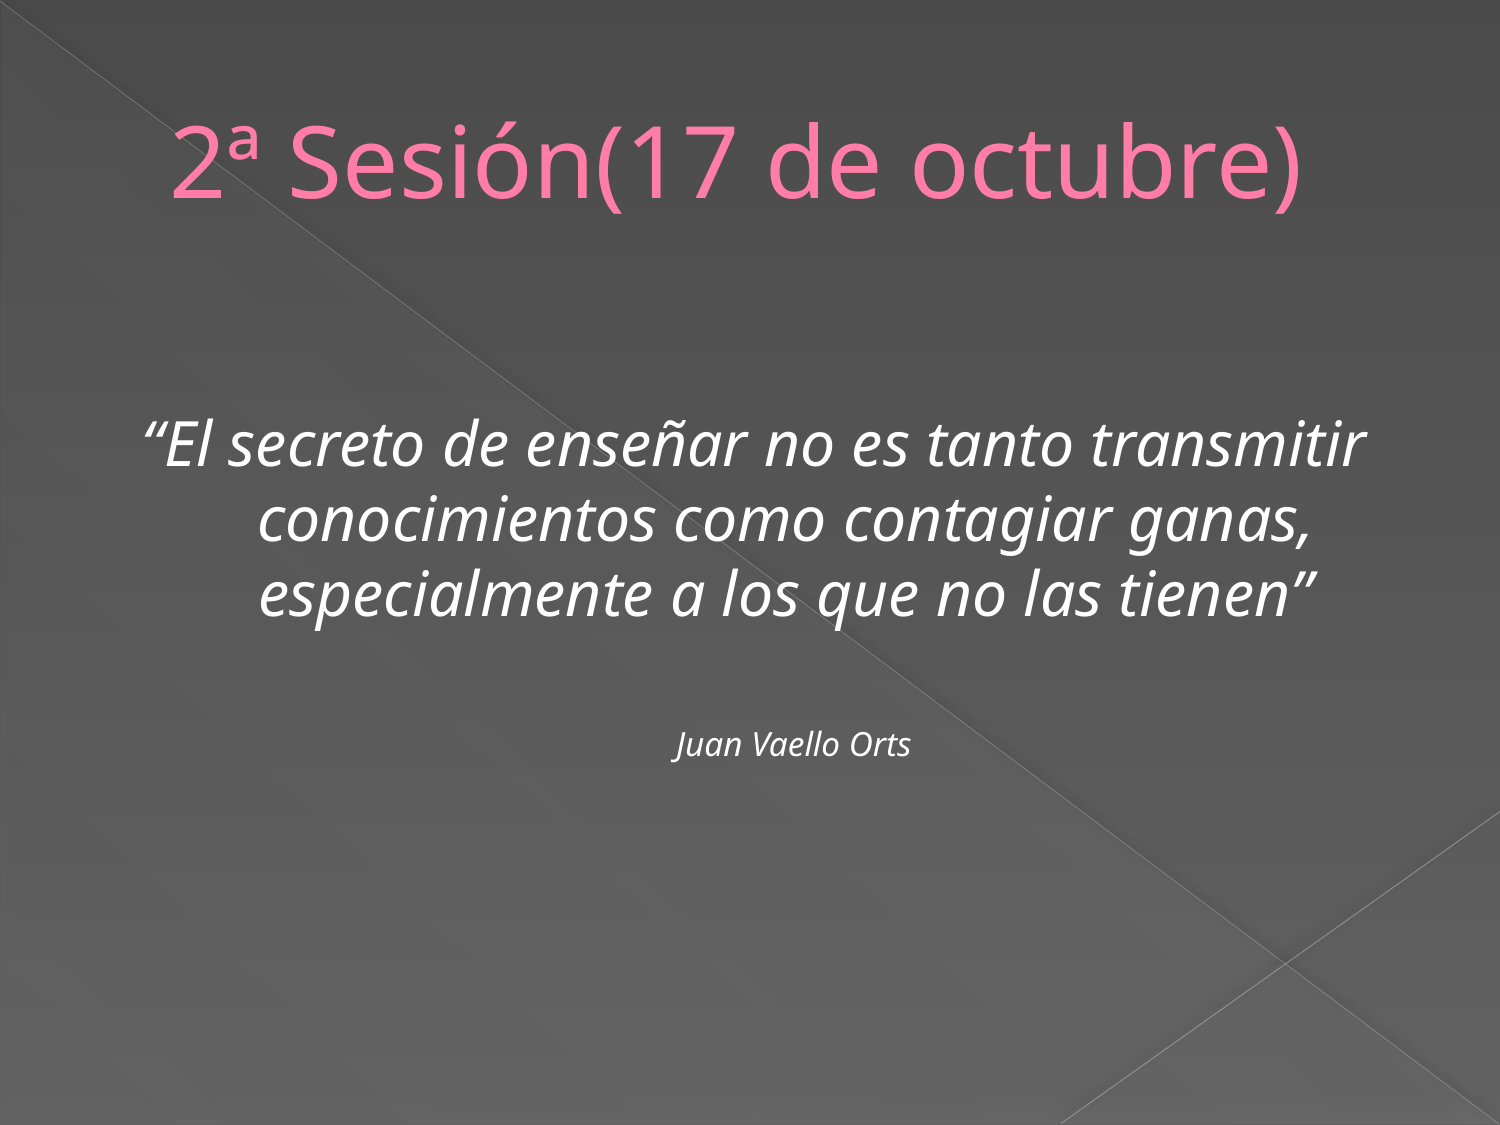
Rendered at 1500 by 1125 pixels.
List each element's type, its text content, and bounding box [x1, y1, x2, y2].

list “El secreto de enseñar no es tanto transmitir conocimientos como contagiar ganas, especialmente a los que no las tienen” Juan Vaello Orts [74, 308, 1426, 1060]
title 2ª Sesión(17 de octubre) [75, 43, 1425, 274]
